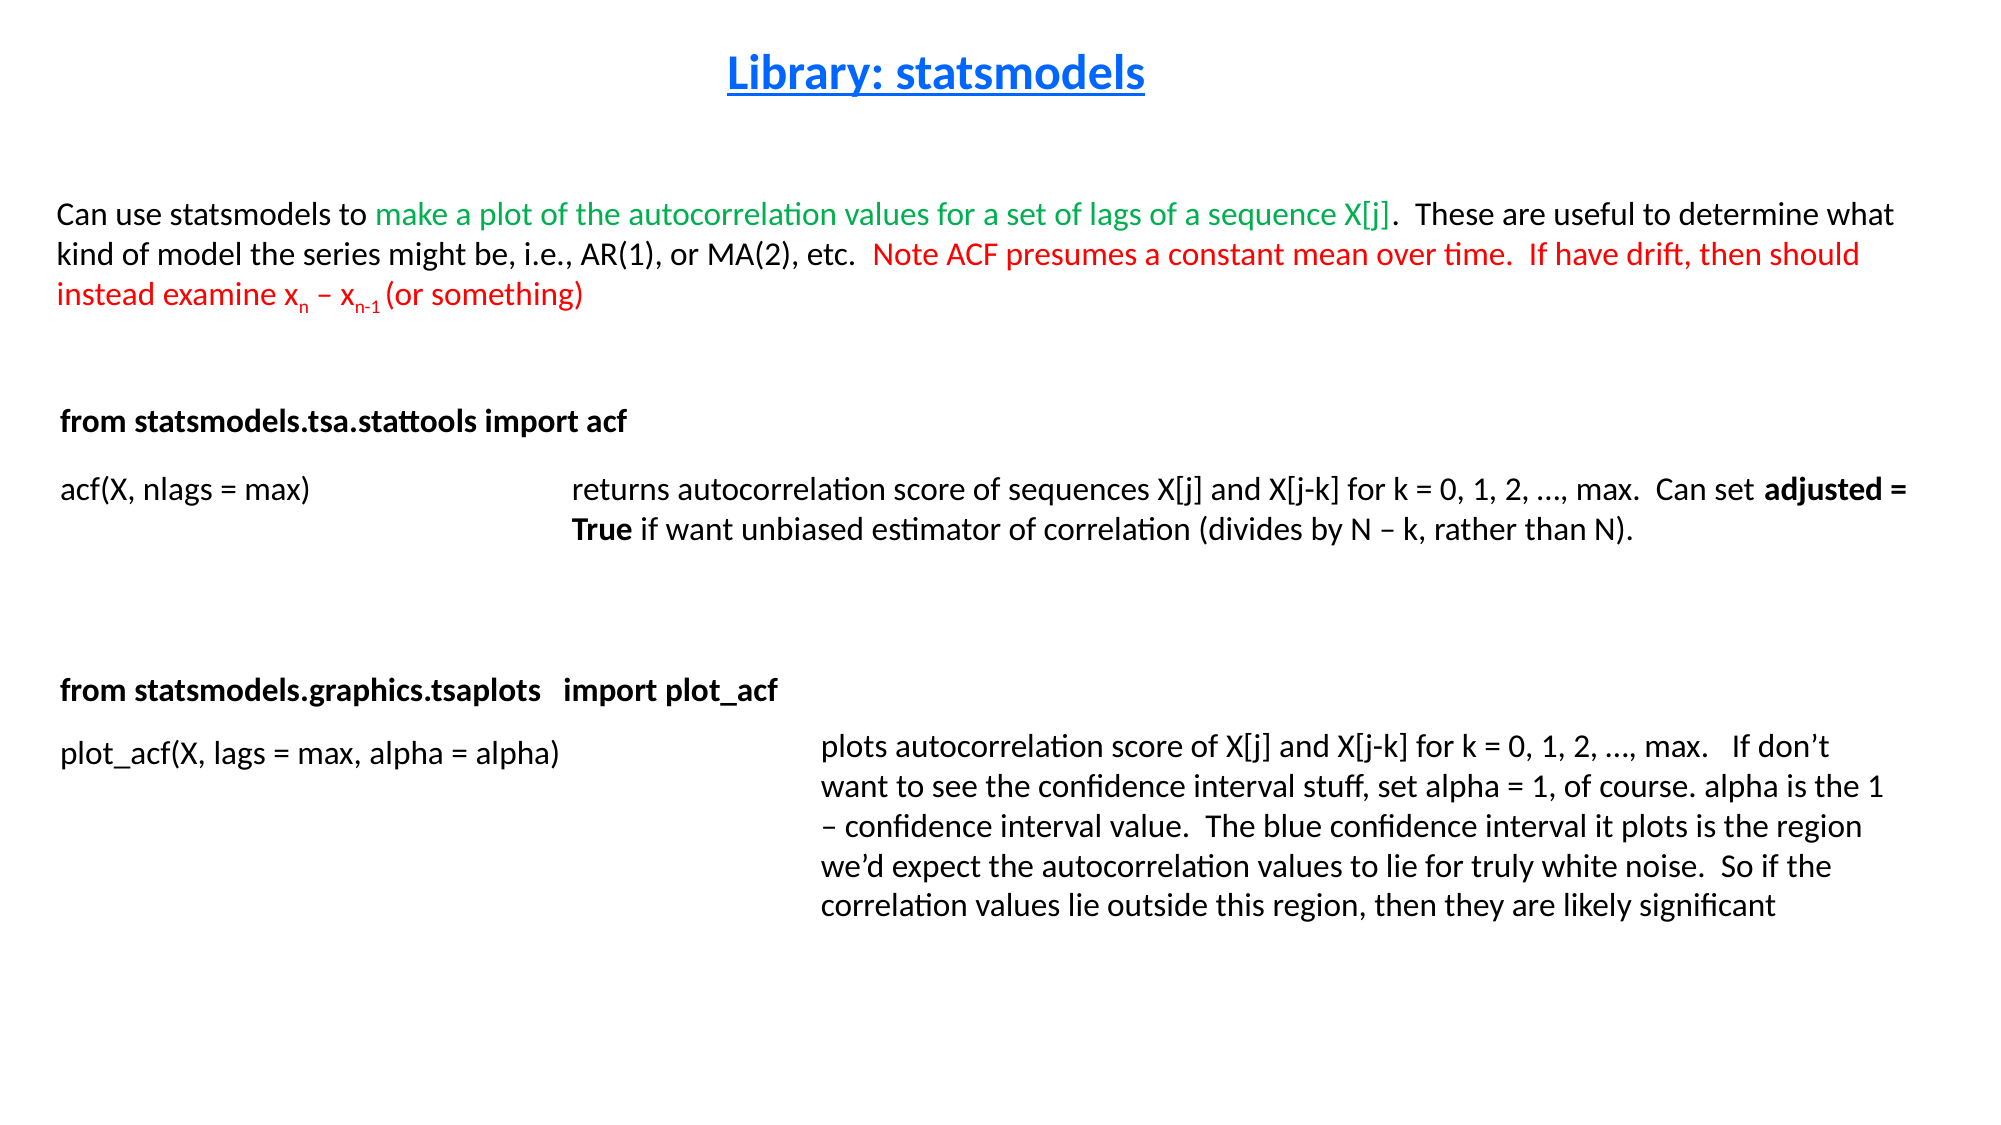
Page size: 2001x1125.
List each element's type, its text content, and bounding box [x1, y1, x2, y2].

text_box returns autocorrelation score of sequences X[j] and X[j-k] for k = 0, 1, 2, …, max. Can set adjusted = True if want unbiased estimator of correlation (divides by N – k, rather than N). [557, 459, 1931, 555]
text_box acf(X, nlags = max) [45, 459, 354, 514]
text_box from statsmodels.graphics.tsaplots import plot_acf [45, 661, 881, 716]
text_box Library: statsmodels [712, 32, 1161, 108]
text_box from statsmodels.tsa.stattools import acf [45, 391, 881, 447]
text_box Can use statsmodels to make a plot of the autocorrelation values for a set of lags of a sequence X[j]. These are useful to determine what kind of model the series might be, i.e., AR(1), or MA(2), etc. Note ACF presumes a constant mean over time. If have drift, then should instead examine xn – xn-1 (or something) [41, 184, 1931, 325]
text_box plots autocorrelation score of X[j] and X[j-k] for k = 0, 1, 2, …, max. If don’t want to see the confidence interval stuff, set alpha = 1, of course. alpha is the 1 – confidence interval value. The blue confidence interval it plots is the region we’d expect the autocorrelation values to lie for truly white noise. So if the correlation values lie outside this region, then they are likely significant [805, 716, 1918, 931]
text_box plot_acf(X, lags = max, alpha = alpha) [45, 724, 615, 779]
